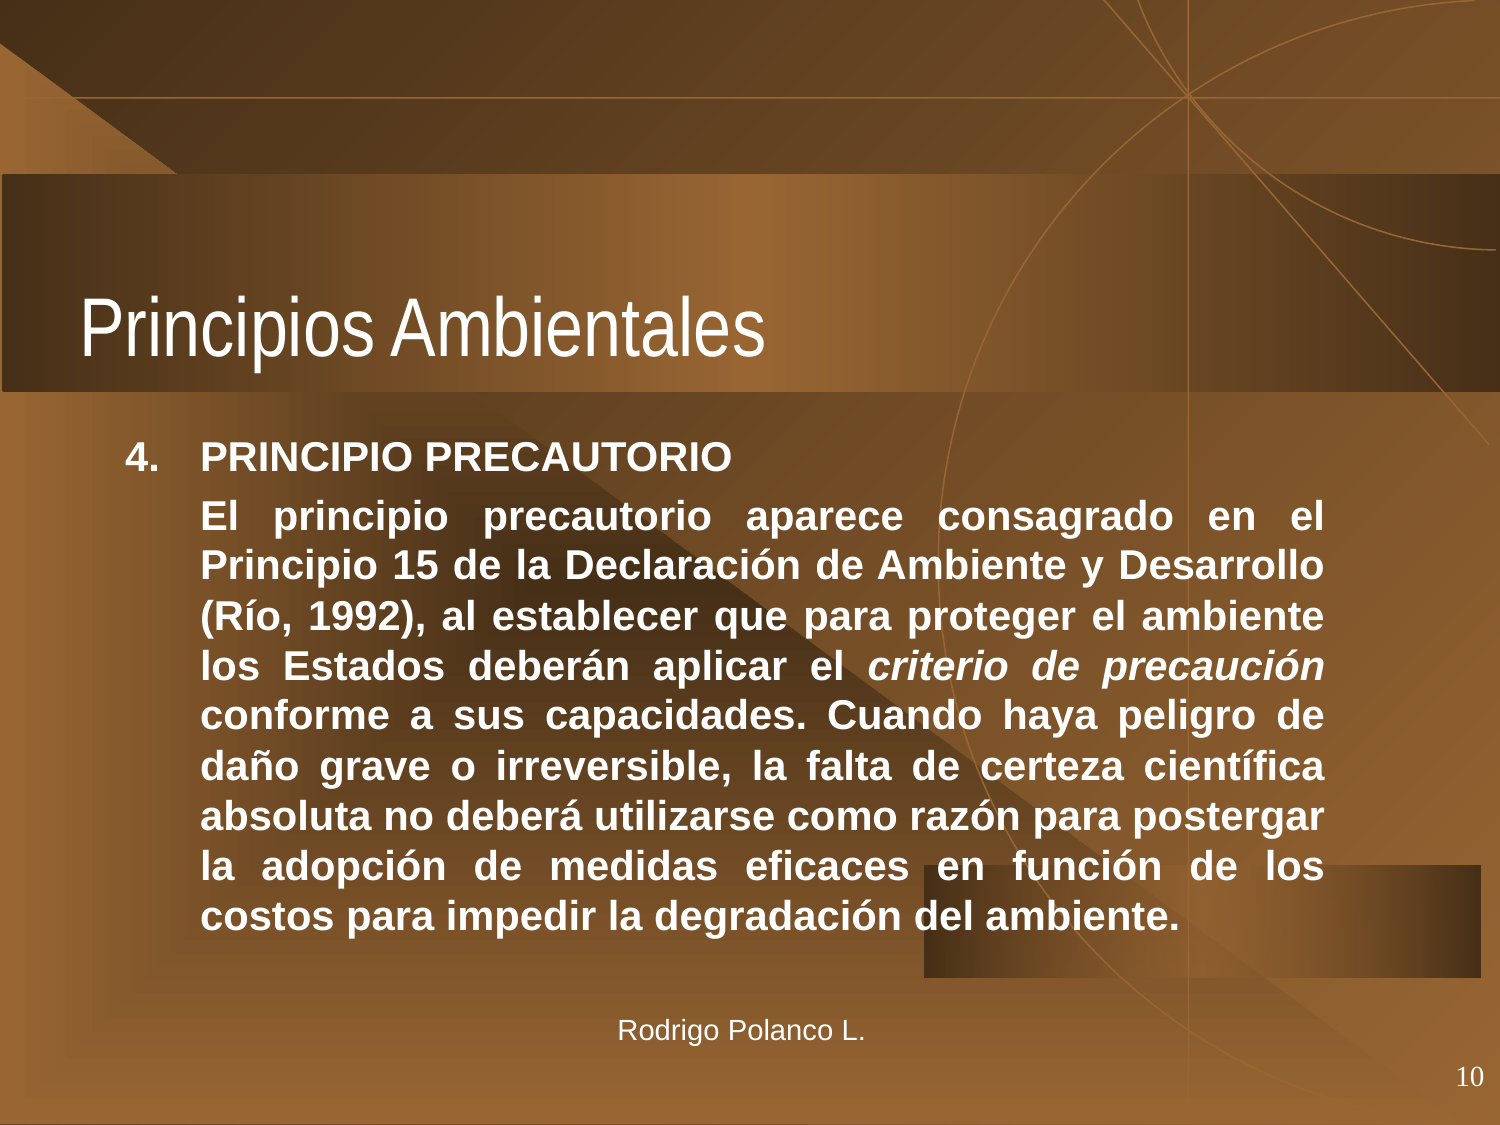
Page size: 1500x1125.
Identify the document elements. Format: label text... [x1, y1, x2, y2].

list 4. PRINCIPIO PRECAUTORIO El principio precautorio aparece consagrado en el Principio 15 de la Declaración de Ambiente y Desarrollo (Río, 1992), al establecer que para proteger el ambiente los Estados deberán aplicar el criterio de precaución conforme a sus capacidades. Cuando haya peligro de daño grave o irreversible, la falta de certeza científica absoluta no deberá utilizarse como razón para postergar la adopción de medidas eficaces en función de los costos para impedir la degradación del ambiente. [109, 422, 1341, 1125]
title Principios Ambientales [63, 177, 1446, 382]
slide_number 10 [1341, 1049, 1500, 1125]
